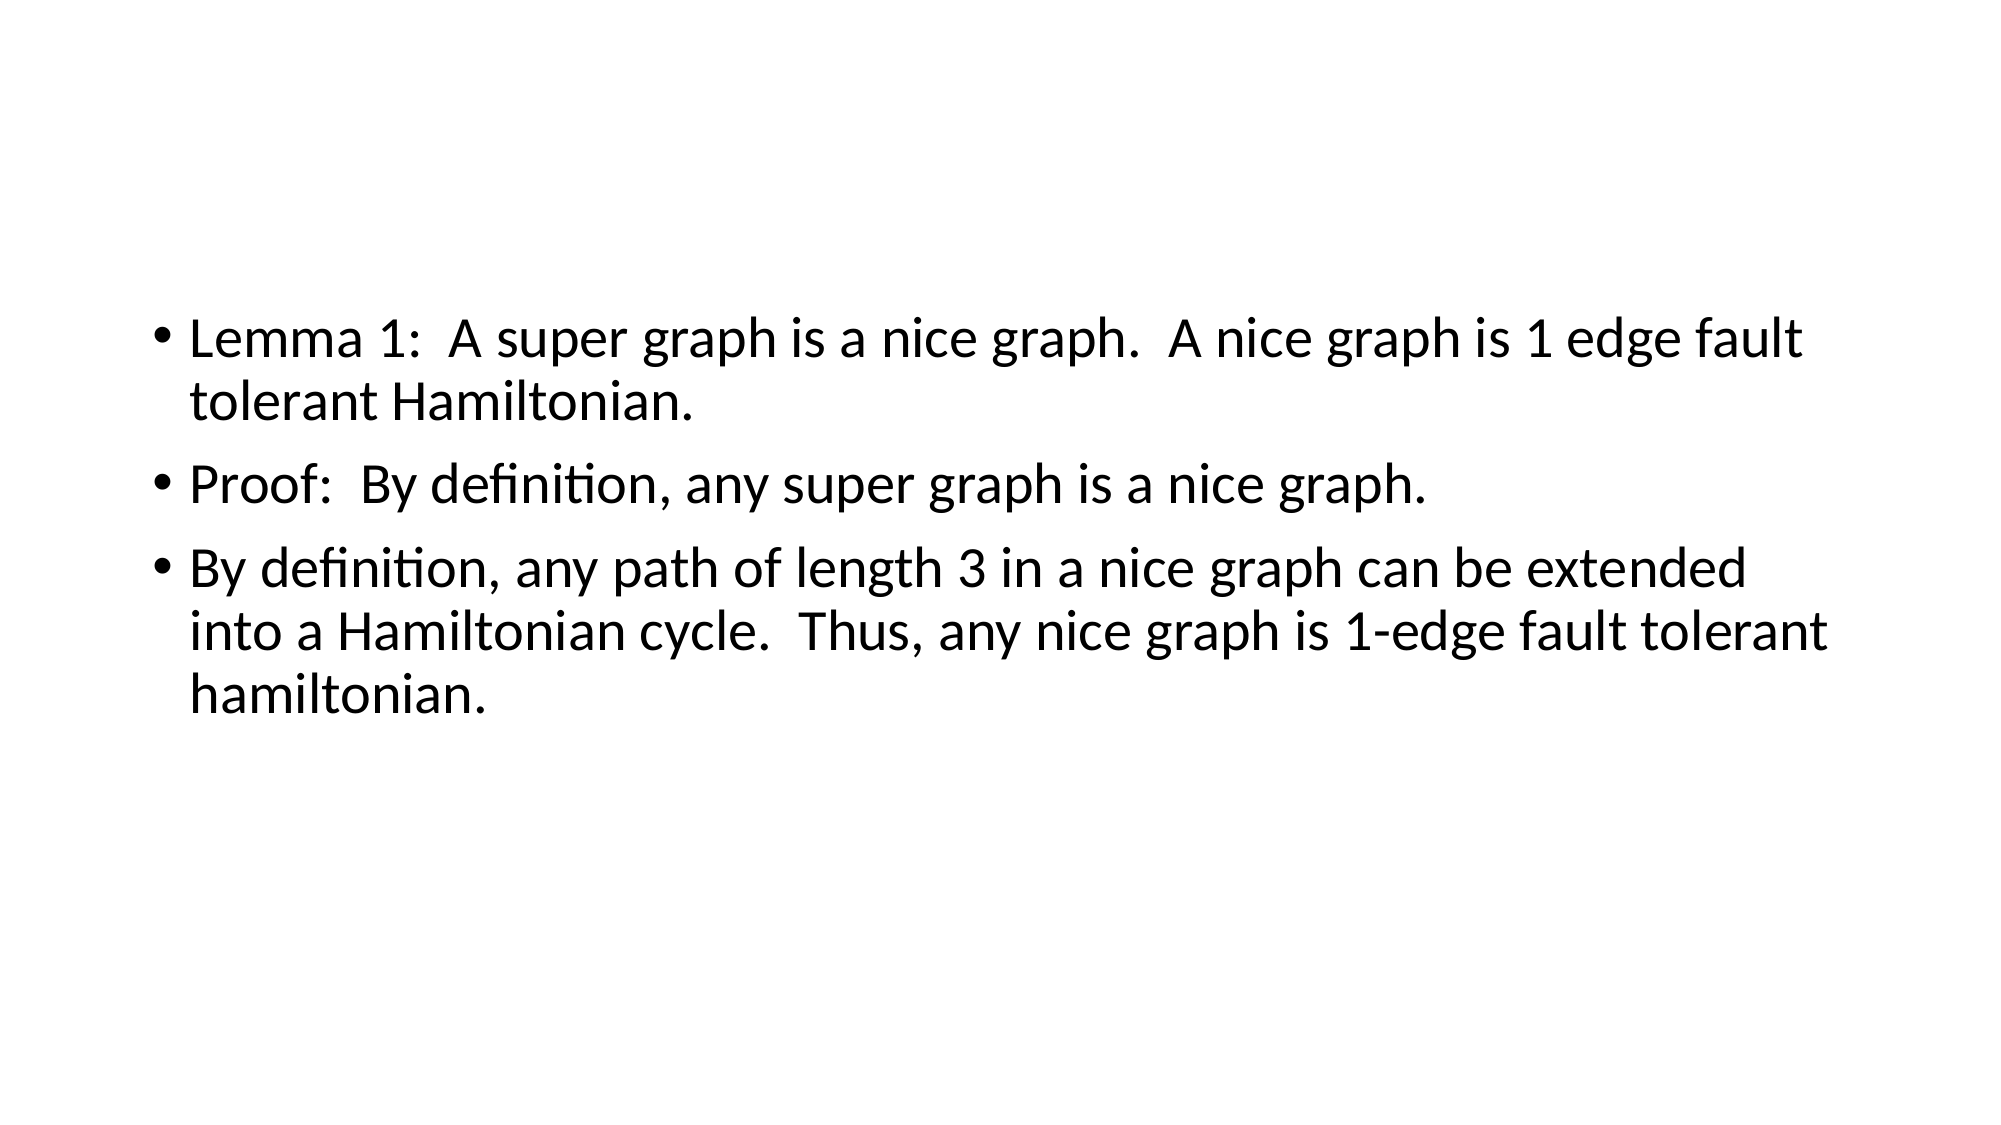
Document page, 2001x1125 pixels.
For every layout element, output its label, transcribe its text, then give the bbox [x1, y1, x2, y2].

list Lemma 1: A super graph is a nice graph. A nice graph is 1 edge fault tolerant Hamiltonian. Proof: By definition, any super graph is a nice graph. By definition, any path of length 3 in a nice graph can be extended into a Hamiltonian cycle. Thus, any nice graph is 1-edge fault tolerant hamiltonian. [137, 299, 1863, 1014]
